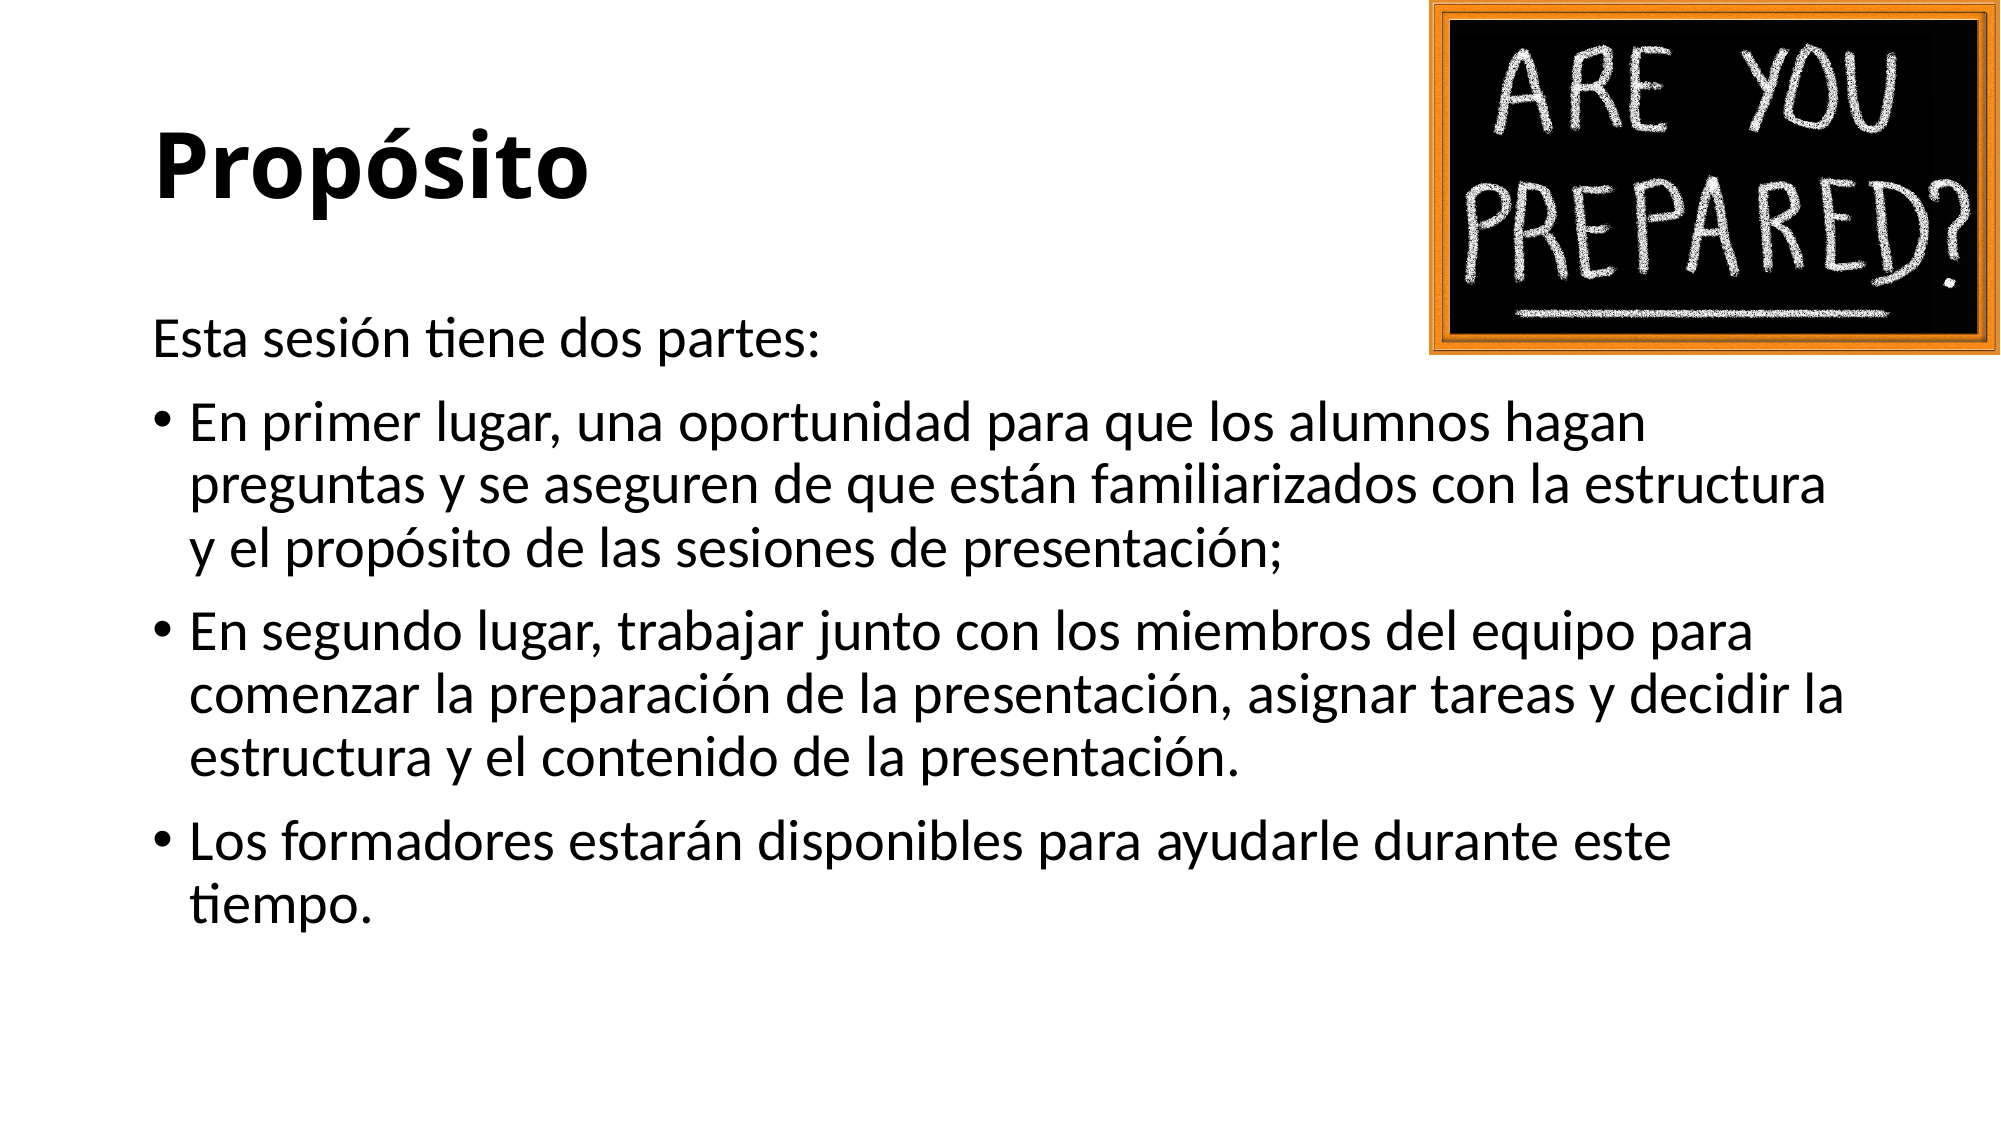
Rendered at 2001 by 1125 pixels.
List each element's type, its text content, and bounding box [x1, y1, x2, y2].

title Propósito [137, 59, 1428, 278]
list Esta sesión tiene dos partes: En primer lugar, una oportunidad para que los alumnos hagan preguntas y se aseguren de que están familiarizados con la estructura y el propósito de las sesiones de presentación; En segundo lugar, trabajar junto con los miembros del equipo para comenzar la preparación de la presentación, asignar tareas y decidir la estructura y el contenido de la presentación. Los formadores estarán disponibles para ayudarle durante este tiempo. [137, 299, 1863, 1014]
picture [1428, 0, 2000, 355]
